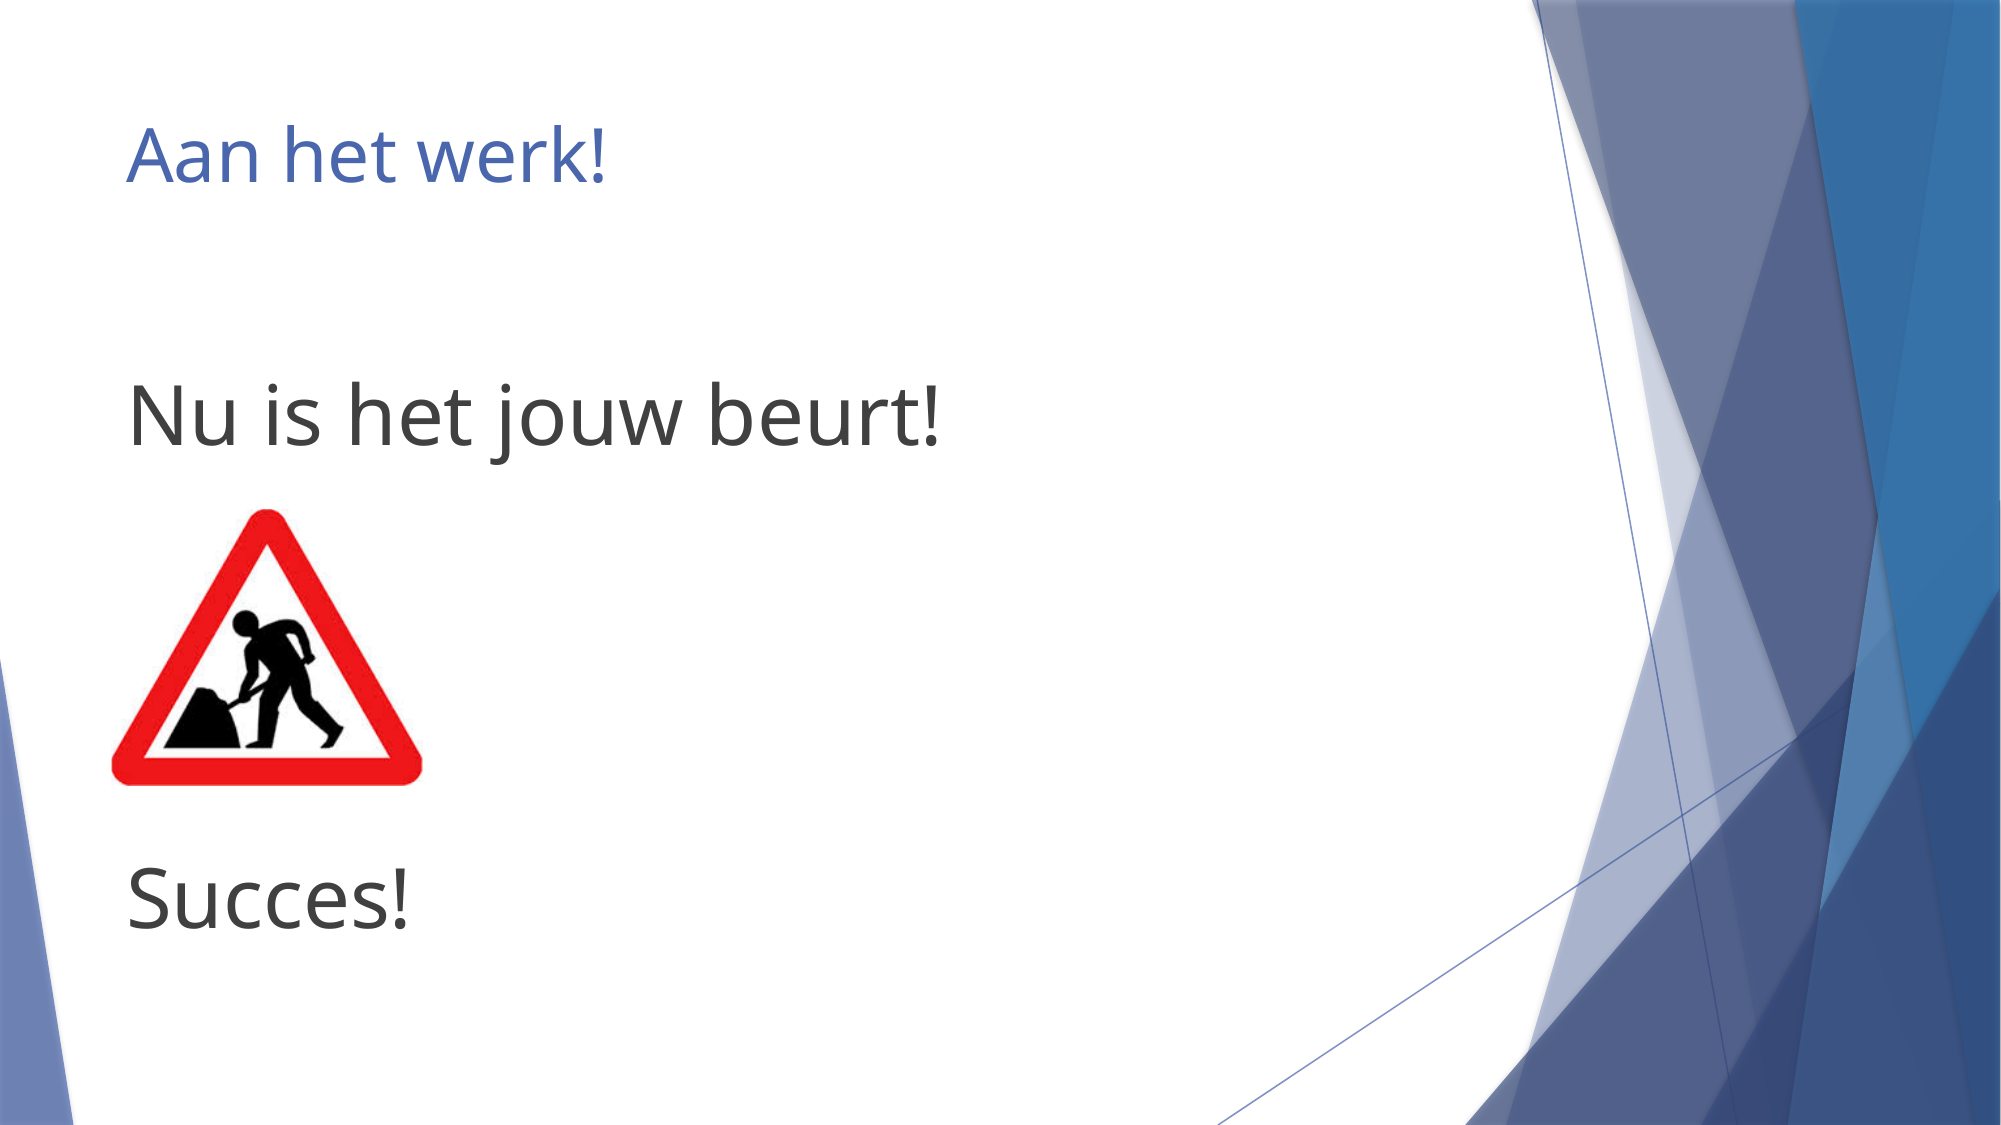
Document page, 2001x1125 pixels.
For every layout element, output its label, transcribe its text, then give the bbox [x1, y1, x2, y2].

list Nu is het jouw beurt! Succes! [111, 354, 1522, 992]
title Aan het werk! [111, 99, 1522, 317]
picture [110, 509, 424, 786]
